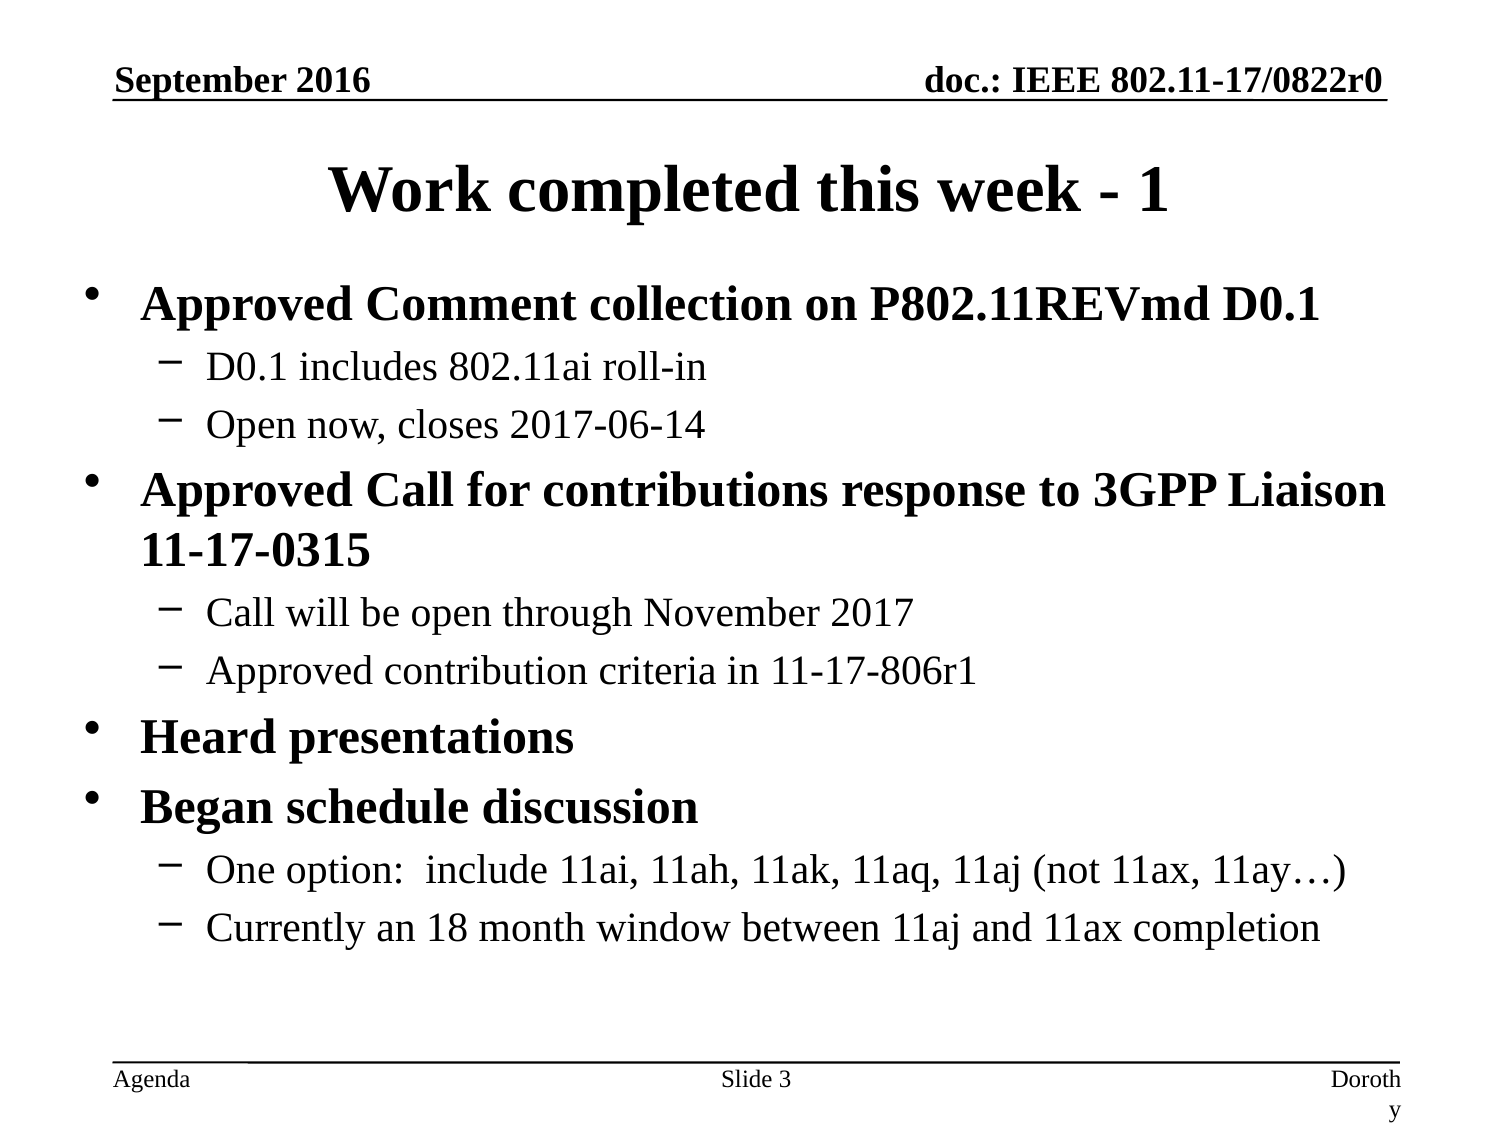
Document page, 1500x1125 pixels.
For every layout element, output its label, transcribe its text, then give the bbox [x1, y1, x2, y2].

slide_number Slide 3 [712, 1062, 800, 1093]
list Approved Comment collection on P802.11REVmd D0.1 D0.1 includes 802.11ai roll-in Open now, closes 2017-06-14 Approved Call for contributions response to 3GPP Liaison 11-17-0315 Call will be open through November 2017 Approved contribution criteria in 11-17-806r1 Heard presentations Began schedule discussion One option: include 11ai, 11ah, 11ak, 11aq, 11aj (not 11ax, 11ay…) Currently an 18 month window between 11aj and 11ax completion [68, 262, 1444, 1038]
footer Dorothy Stanley, HP Enterprise [1325, 1062, 1402, 1093]
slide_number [114, 54, 425, 100]
title Work completed this week - 1 [112, 137, 1388, 262]
